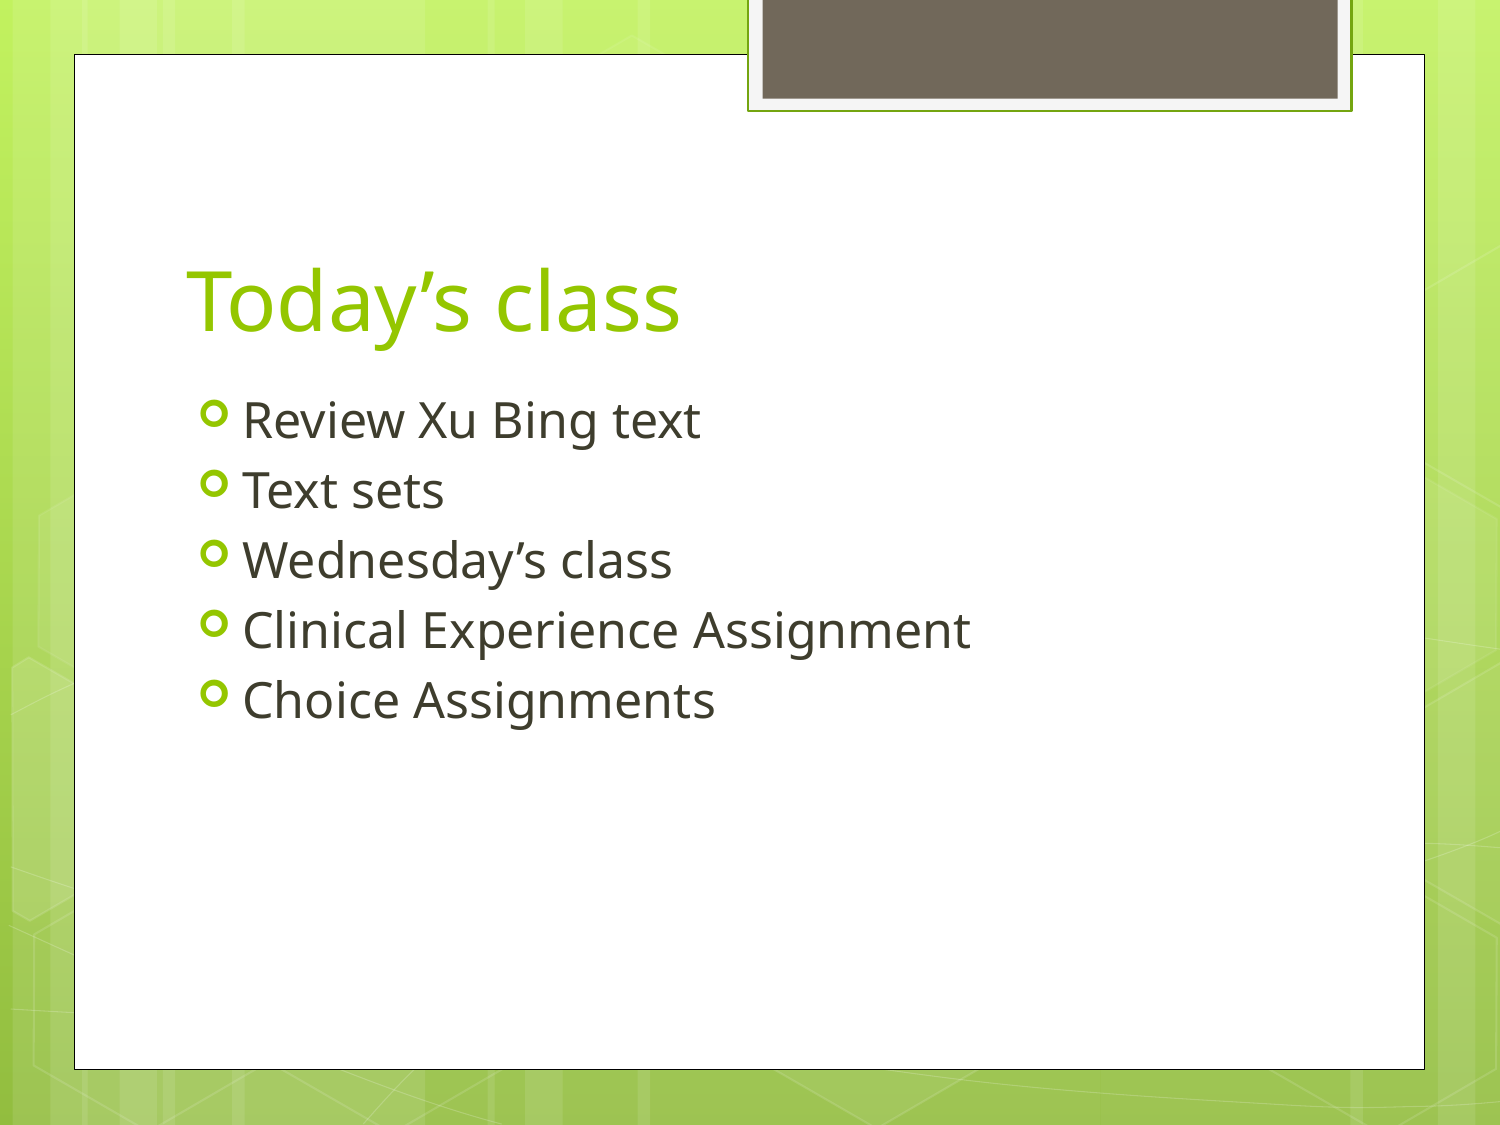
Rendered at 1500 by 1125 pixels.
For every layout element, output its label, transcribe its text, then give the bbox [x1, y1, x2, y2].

title Today’s class [171, 168, 1324, 357]
list Review Xu Bing text Text sets Wednesday’s class Clinical Experience Assignment Choice Assignments [171, 381, 1283, 957]
